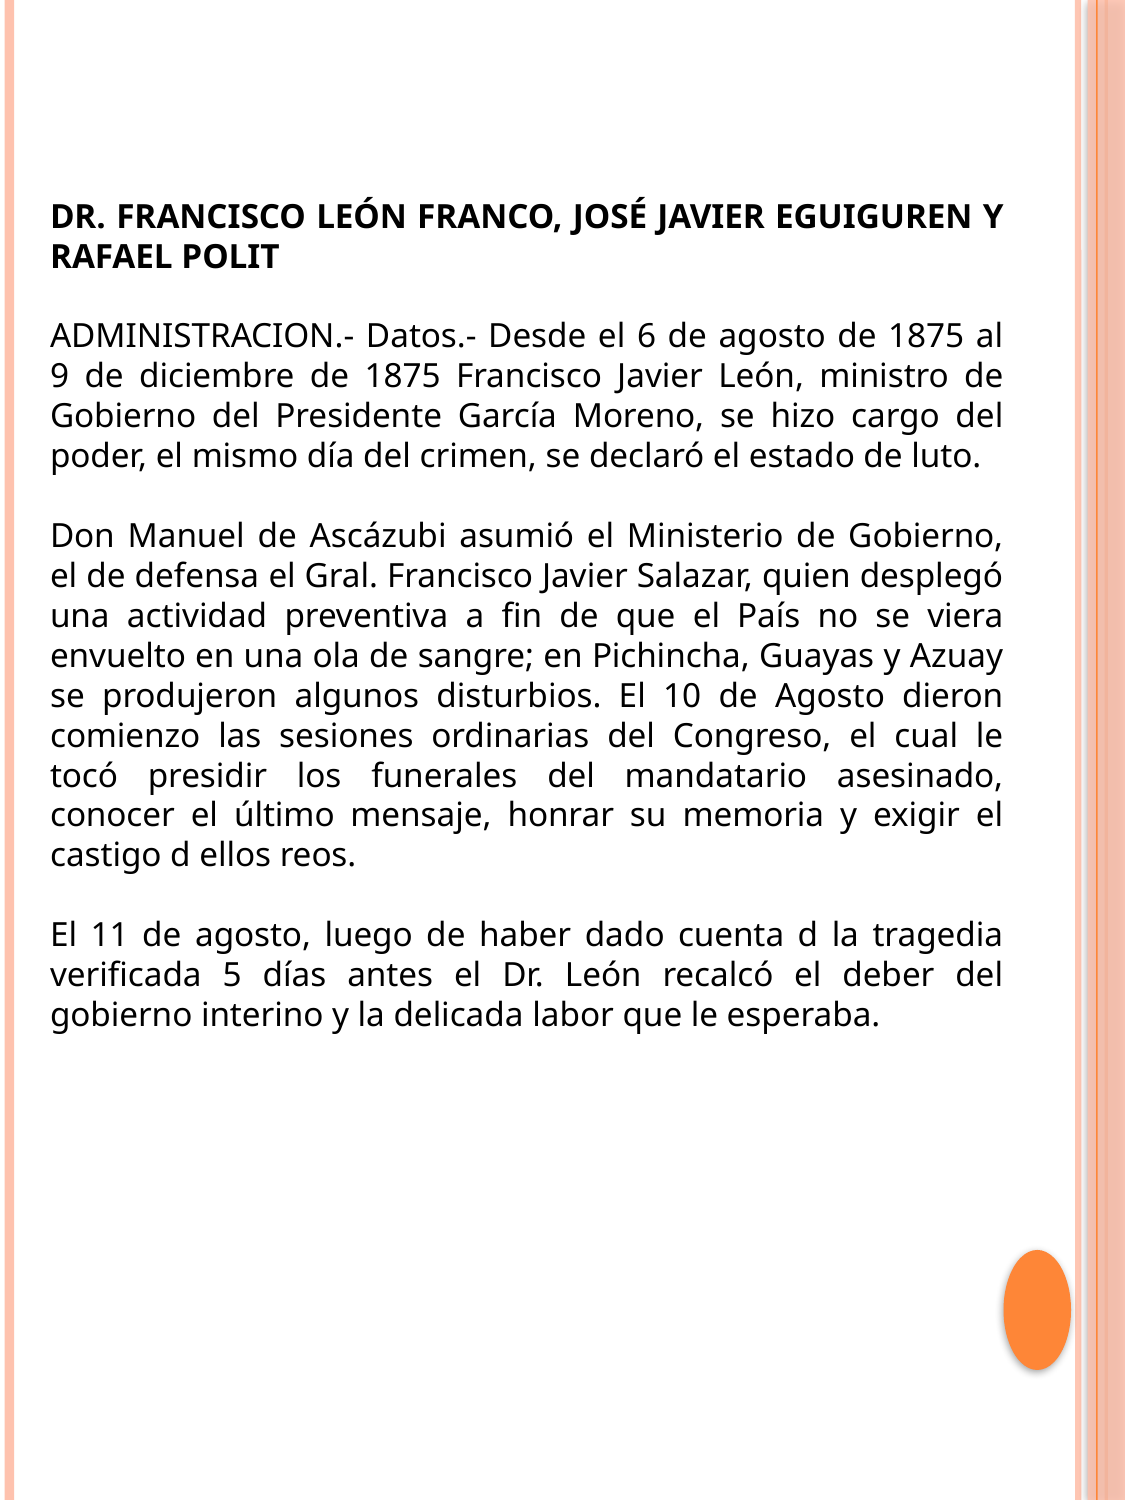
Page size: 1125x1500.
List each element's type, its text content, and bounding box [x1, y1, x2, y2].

text_box DR. FRANCISCO LEÓN FRANCO, JOSÉ JAVIER EGUIGUREN Y RAFAEL POLIT ADMINISTRACION.- Datos.- Desde el 6 de agosto de 1875 al 9 de diciembre de 1875 Francisco Javier León, ministro de Gobierno del Presidente García Moreno, se hizo cargo del poder, el mismo día del crimen, se declaró el estado de luto. Don Manuel de Ascázubi asumió el Ministerio de Gobierno, el de defensa el Gral. Francisco Javier Salazar, quien desplegó una actividad preventiva a fin de que el País no se viera envuelto en una ola de sangre; en Pichincha, Guayas y Azuay se produjeron algunos disturbios. El 10 de Agosto dieron comienzo las sesiones ordinarias del Congreso, el cual le tocó presidir los funerales del mandatario asesinado, conocer el último mensaje, honrar su memoria y exigir el castigo d ellos reos. El 11 de agosto, luego de haber dado cuenta d la tragedia verificada 5 días antes el Dr. León recalcó el deber del gobierno interino y la delicada labor que le esperaba. [35, 187, 1020, 1041]
